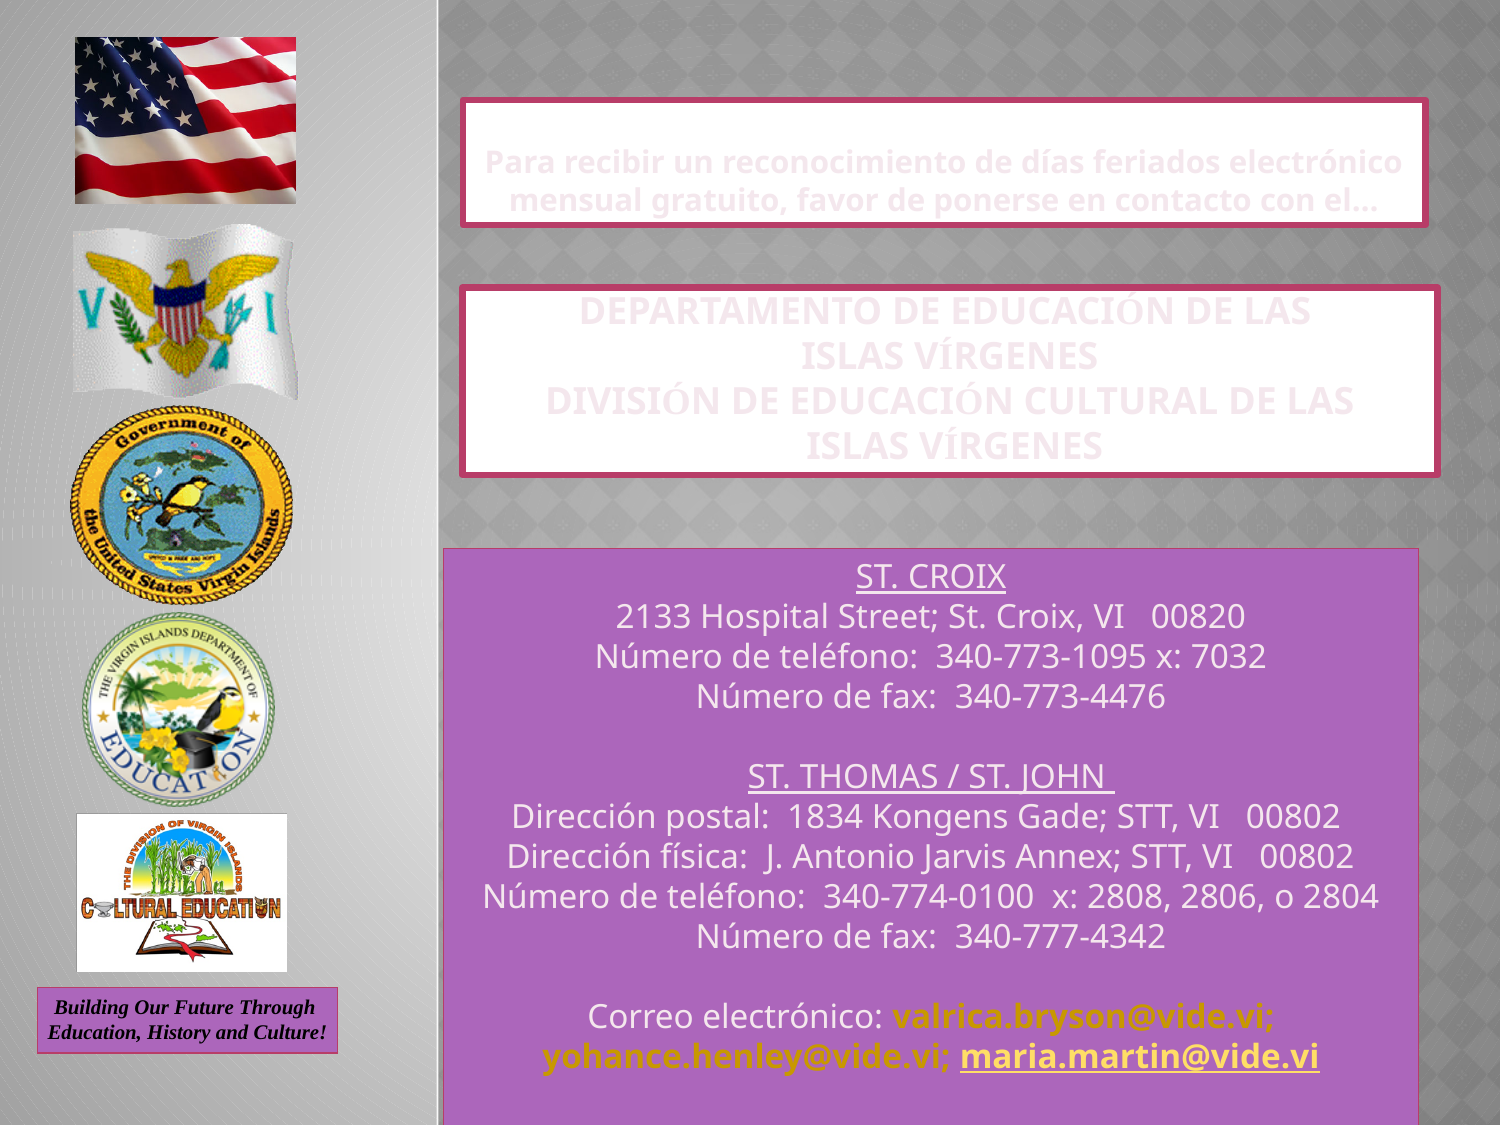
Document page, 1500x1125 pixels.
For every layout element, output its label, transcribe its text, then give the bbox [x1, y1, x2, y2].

text_box Para recibir un reconocimiento de días feriados electrónico mensual gratuito, favor de ponerse en contacto con el… [460, 97, 1429, 228]
text_box ST. CROIX 2133 Hospital Street; St. Croix, VI 00820 Número de teléfono: 340-773-1095 x: 7032 Número de fax: 340-773-4476 ST. THOMAS / ST. JOHN Dirección postal: 1834 Kongens Gade; STT, VI 00802 Dirección física: J. Antonio Jarvis Annex; STT, VI 00802 Número de teléfono: 340-774-0100 x: 2808, 2806, o 2804 Número de fax: 340-777-4342 Correo electrónico: valrica.bryson@vide.vi; yohance.henley@vide.vi; maria.martin@vide.vi [443, 548, 1419, 1125]
text_box DEPARTAMENTO DE EDUCACIÓN DE LAS ISLAS VÍRGENES DIVISIÓN DE EDUCACIÓN CULTURAL DE LAS ISLAS VÍRGENES [459, 284, 1441, 478]
picture [74, 812, 288, 973]
picture [61, 224, 301, 808]
text_box Building Our Future Through Education, History and Culture! [37, 987, 338, 1054]
picture [74, 36, 297, 204]
